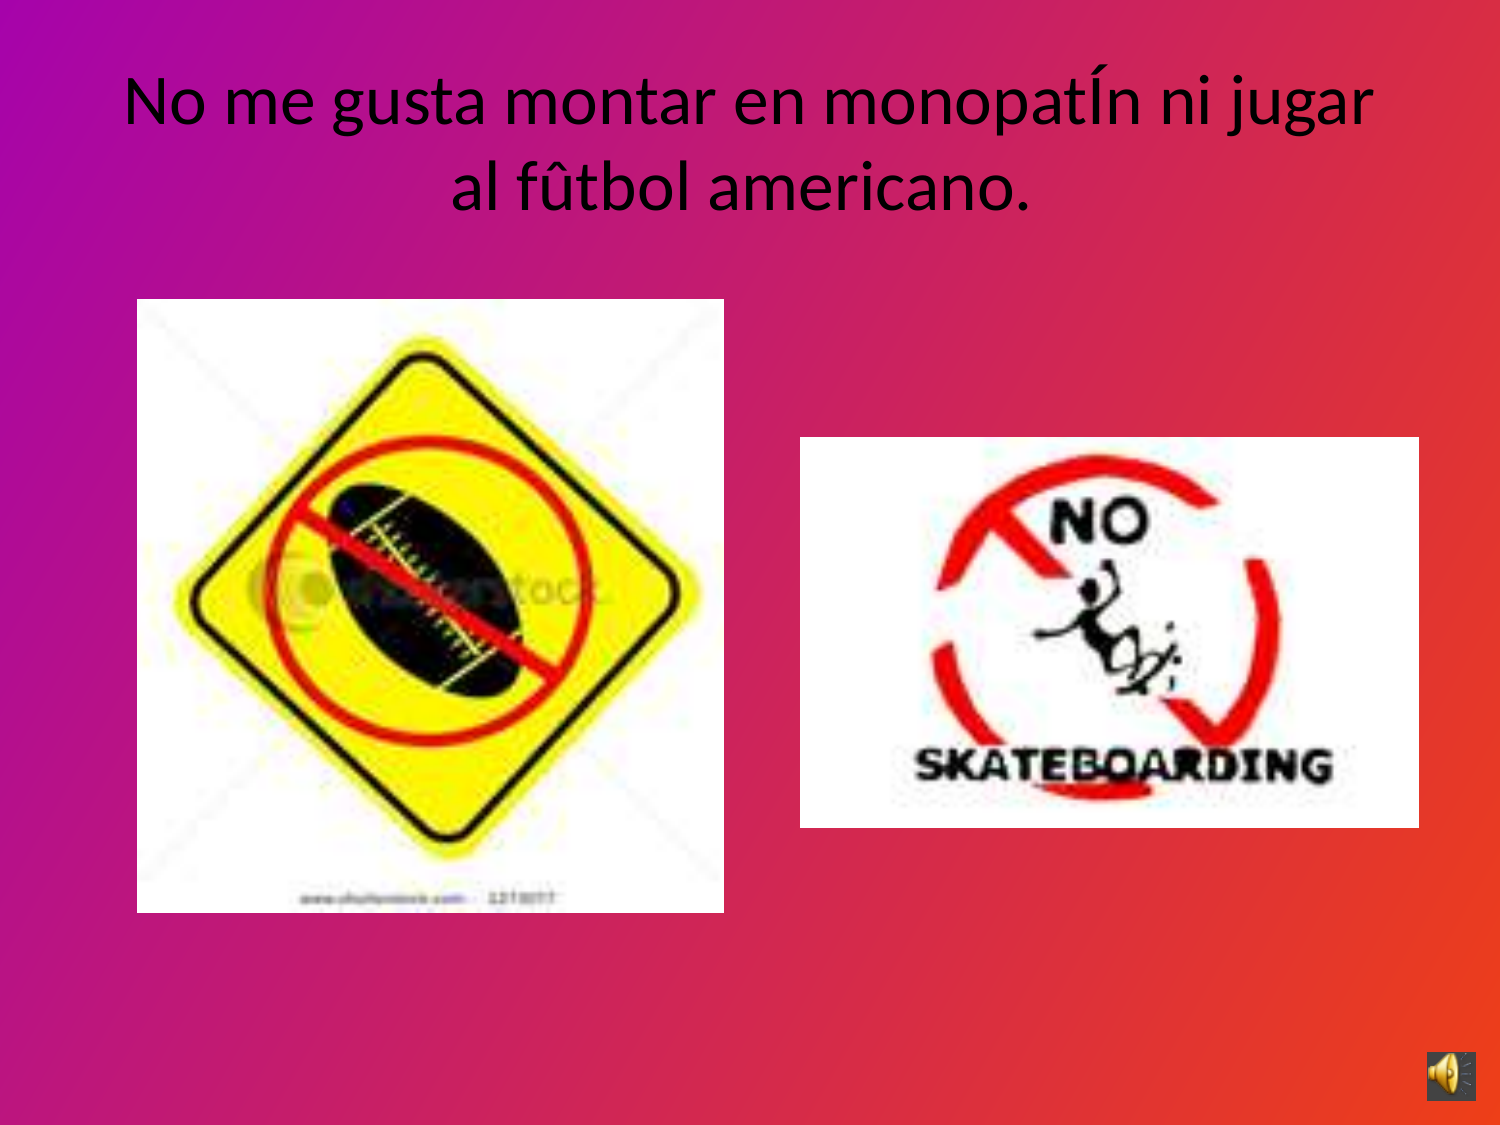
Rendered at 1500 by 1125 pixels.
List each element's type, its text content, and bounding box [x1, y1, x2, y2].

picture [799, 437, 1419, 828]
picture [1426, 1051, 1477, 1102]
title No me gusta montar en monopatÍn ni jugar al fûtbol americano. [75, 45, 1425, 233]
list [137, 299, 724, 913]
